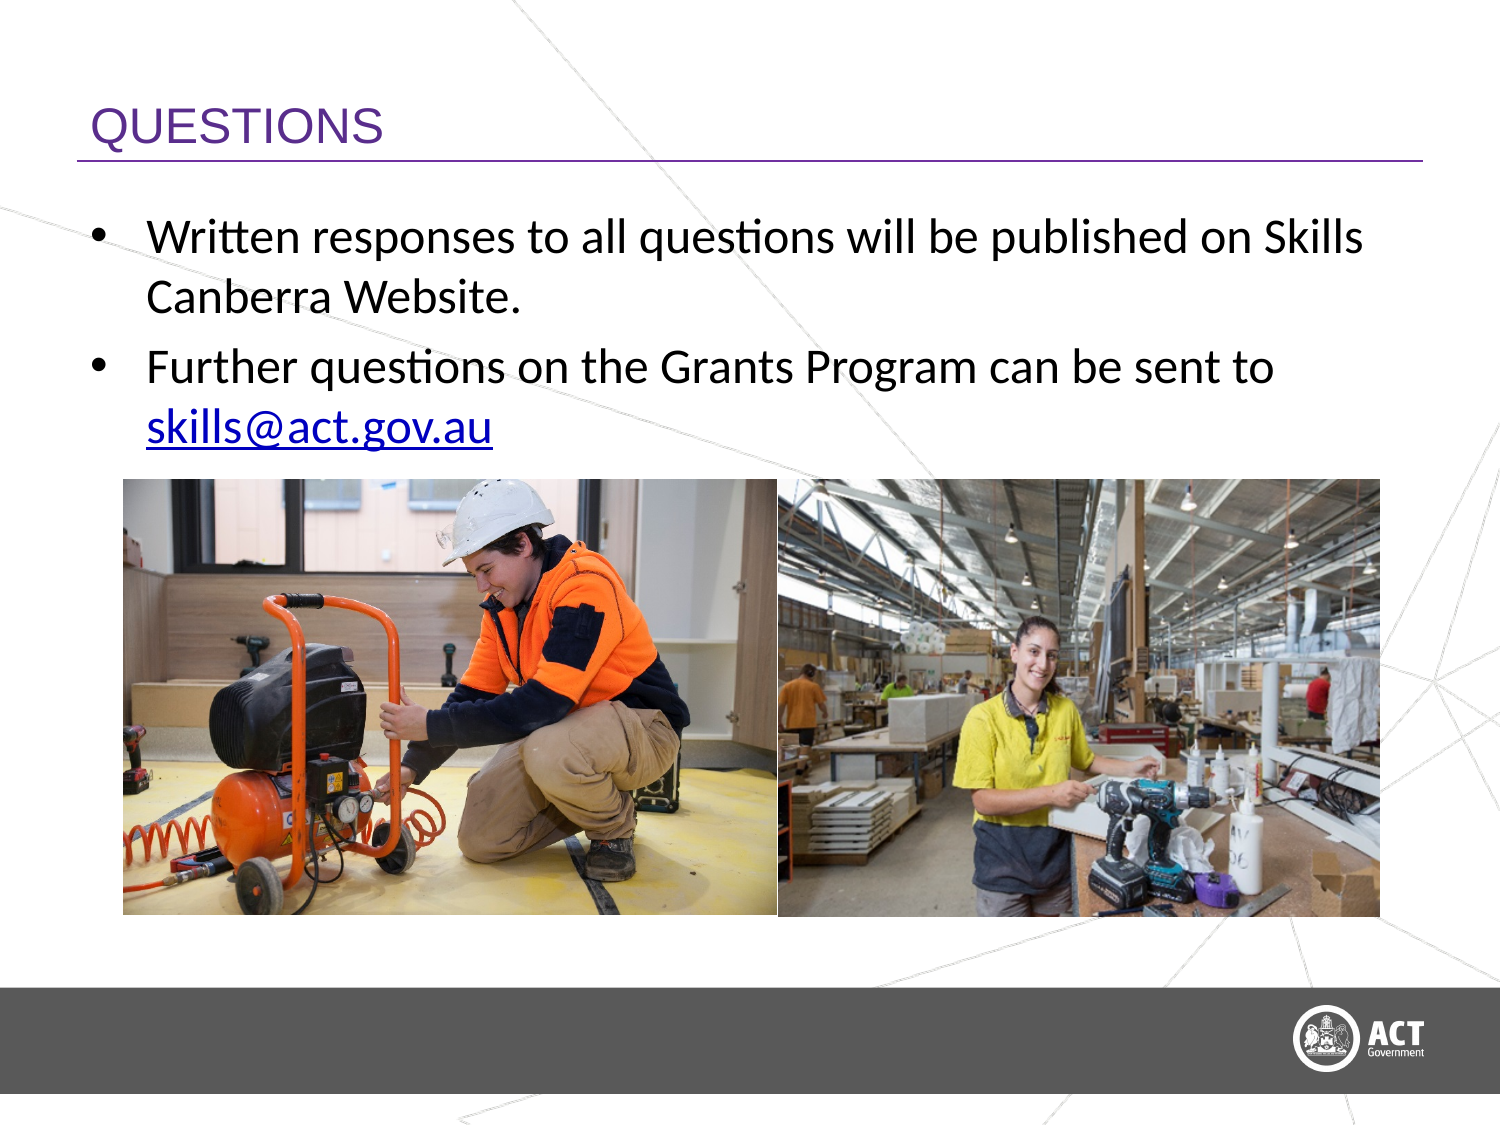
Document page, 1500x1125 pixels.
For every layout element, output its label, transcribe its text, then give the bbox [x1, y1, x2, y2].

picture [1293, 1005, 1424, 1072]
picture [0, 0, 1500, 987]
picture [0, 1094, 1500, 1125]
title QUESTIONS [75, 45, 1425, 161]
list Written responses to all questions will be published on Skills Canberra Website. Further questions on the Grants Program can be sent to skills@act.gov.au [75, 196, 1425, 953]
